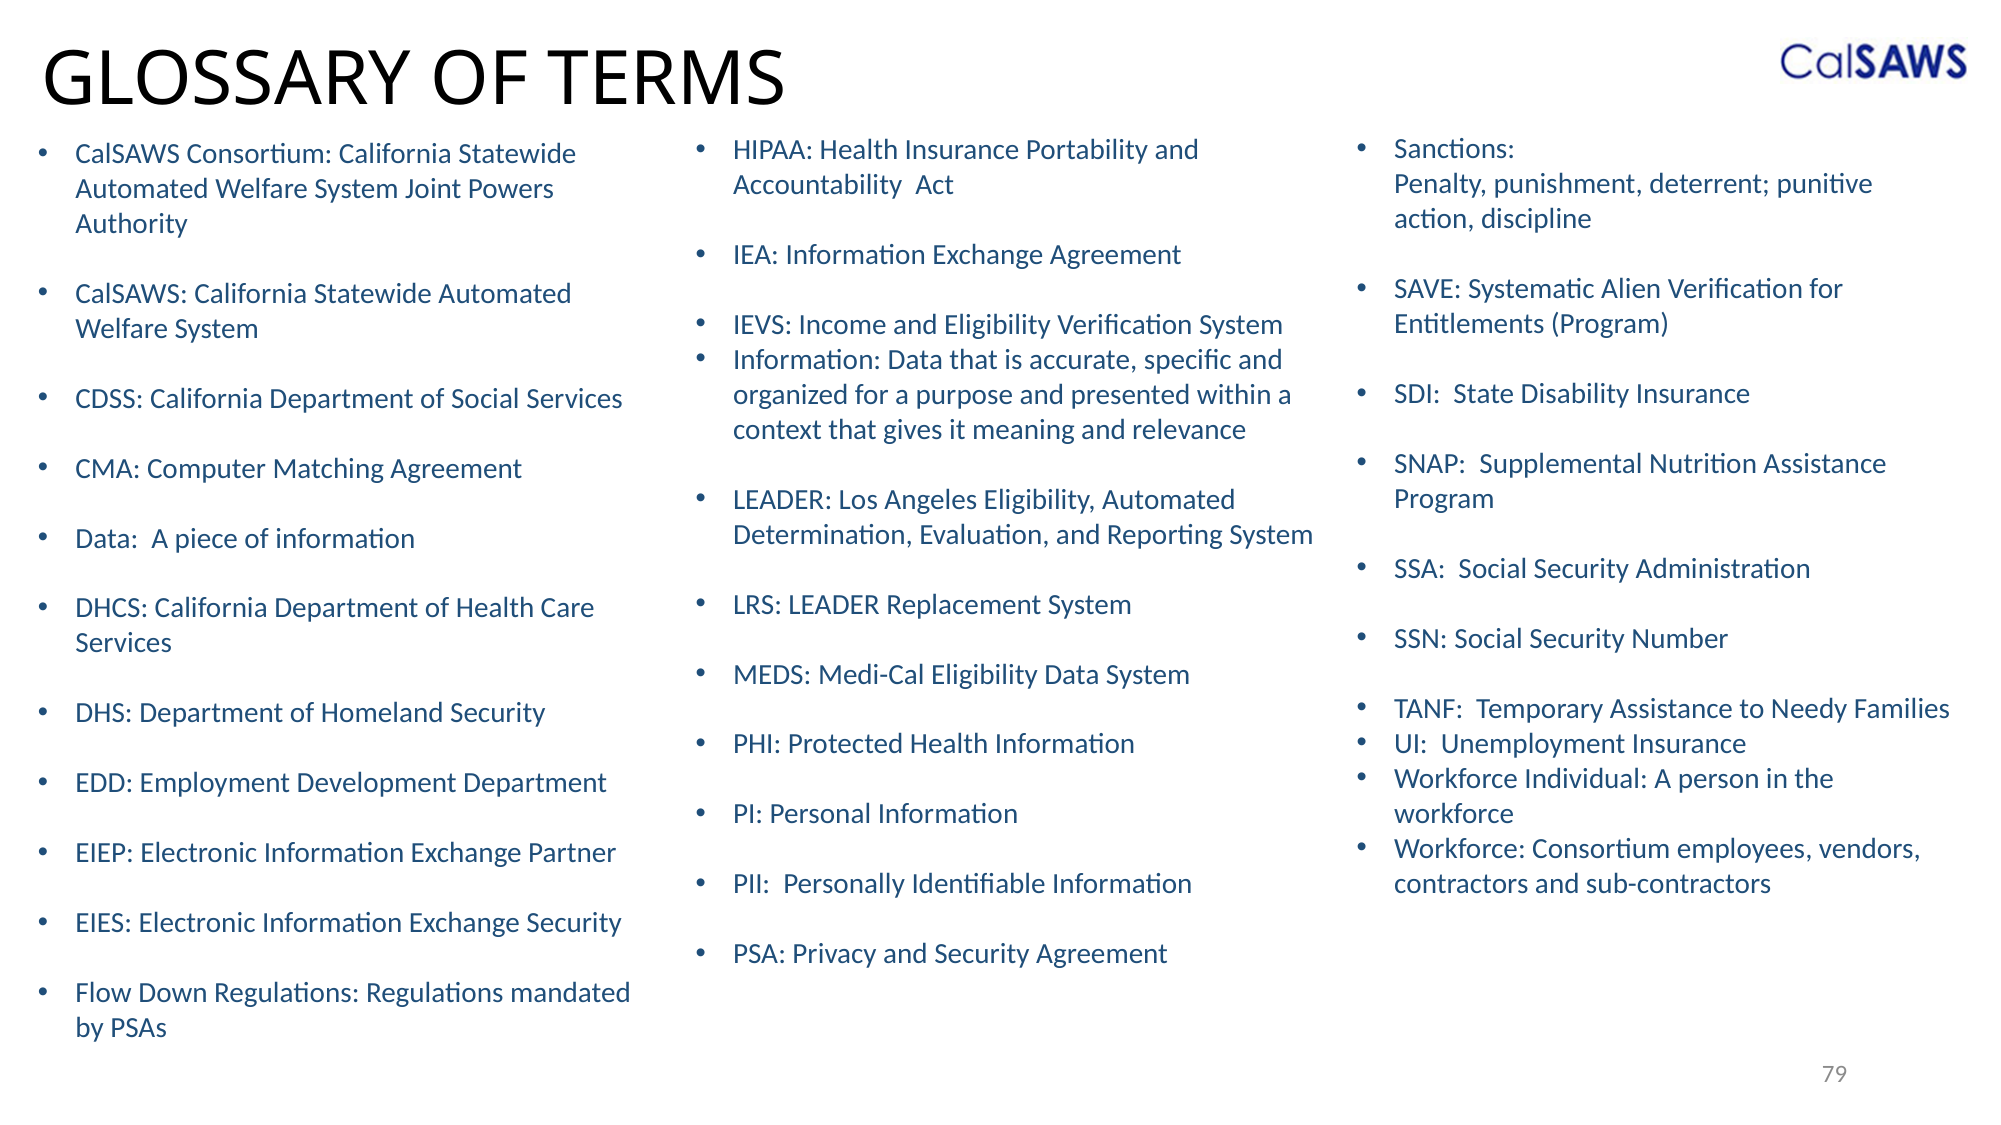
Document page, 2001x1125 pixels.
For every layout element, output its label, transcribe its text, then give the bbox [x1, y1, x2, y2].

slide_number 79 [1412, 1071, 1863, 1103]
list CalSAWS Consortium: California Statewide Automated Welfare System Joint Powers Authority CalSAWS: California Statewide Automated Welfare System CDSS: California Department of Social Services CMA: Computer Matching Agreement Data: A piece of information DHCS: California Department of Health Care Services DHS: Department of Homeland Security EDD: Employment Development Department EIEP: Electronic Information Exchange Partner EIES: Electronic Information Exchange Security Flow Down Regulations: Regulations mandated by PSAs [22, 126, 660, 1076]
text_box HIPAA: Health Insurance Portability and Accountability Act IEA: Information Exchange Agreement IEVS: Income and Eligibility Verification System Information: Data that is accurate, specific and organized for a purpose and presented within a context that gives it meaning and relevance LEADER: Los Angeles Eligibility, Automated Determination, Evaluation, and Reporting System LRS: LEADER Replacement System MEDS: Medi-Cal Eligibility Data System PHI: Protected Health Information PI: Personal Information PII: Personally Identifiable Information PSA: Privacy and Security Agreement [680, 123, 1351, 1072]
picture [1780, 37, 1968, 84]
text_box Sanctions: Penalty, punishment, deterrent; punitive action, discipline SAVE: Systematic Alien Verification for Entitlements (Program) SDI: State Disability Insurance SNAP: Supplemental Nutrition Assistance Program SSA: Social Security Administration SSN: Social Security Number TANF: Temporary Assistance to Needy Families UI: Unemployment Insurance Workforce Individual: A person in the workforce Workforce: Consortium employees, vendors, contractors and sub-contractors [1341, 122, 1968, 1071]
title GLOSSARY OF TERMS [26, 32, 1372, 141]
